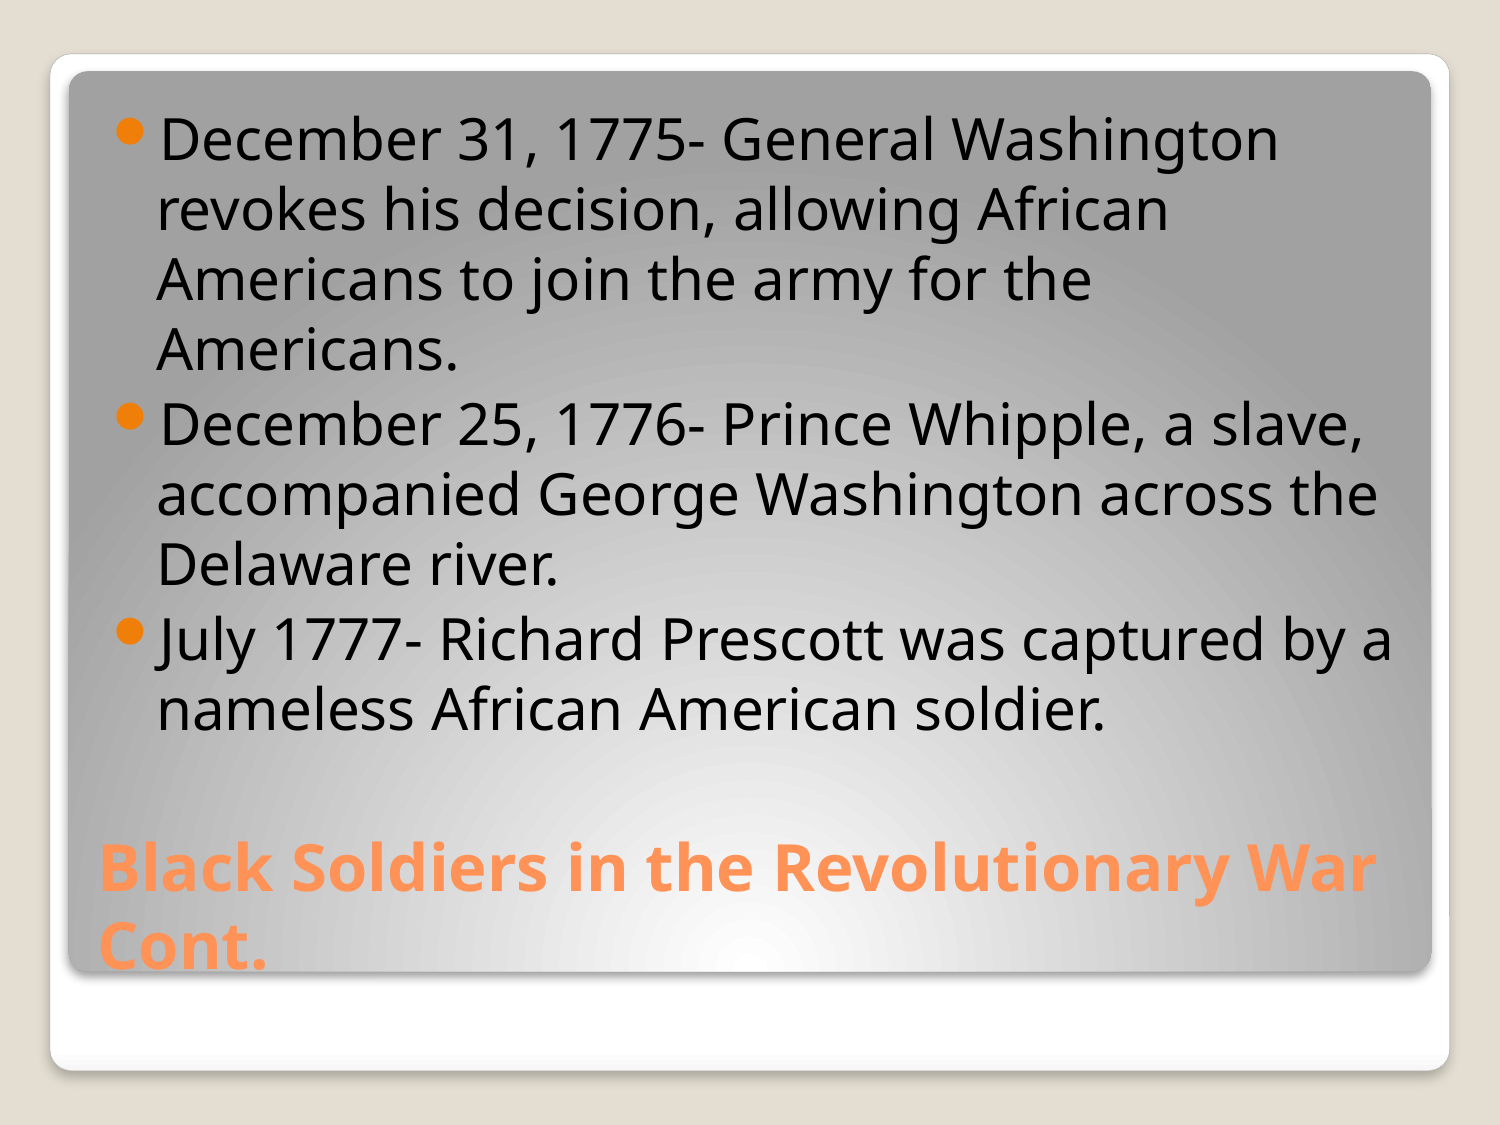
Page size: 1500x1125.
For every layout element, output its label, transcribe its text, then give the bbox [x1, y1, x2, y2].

title Black Soldiers in the Revolutionary War Cont. [82, 817, 1425, 991]
list December 31, 1775- General Washington revokes his decision, allowing African Americans to join the army for the Americans. December 25, 1776- Prince Whipple, a slave, accompanied George Washington across the Delaware river. July 1777- Richard Prescott was captured by a nameless African American soldier. [82, 86, 1426, 775]
